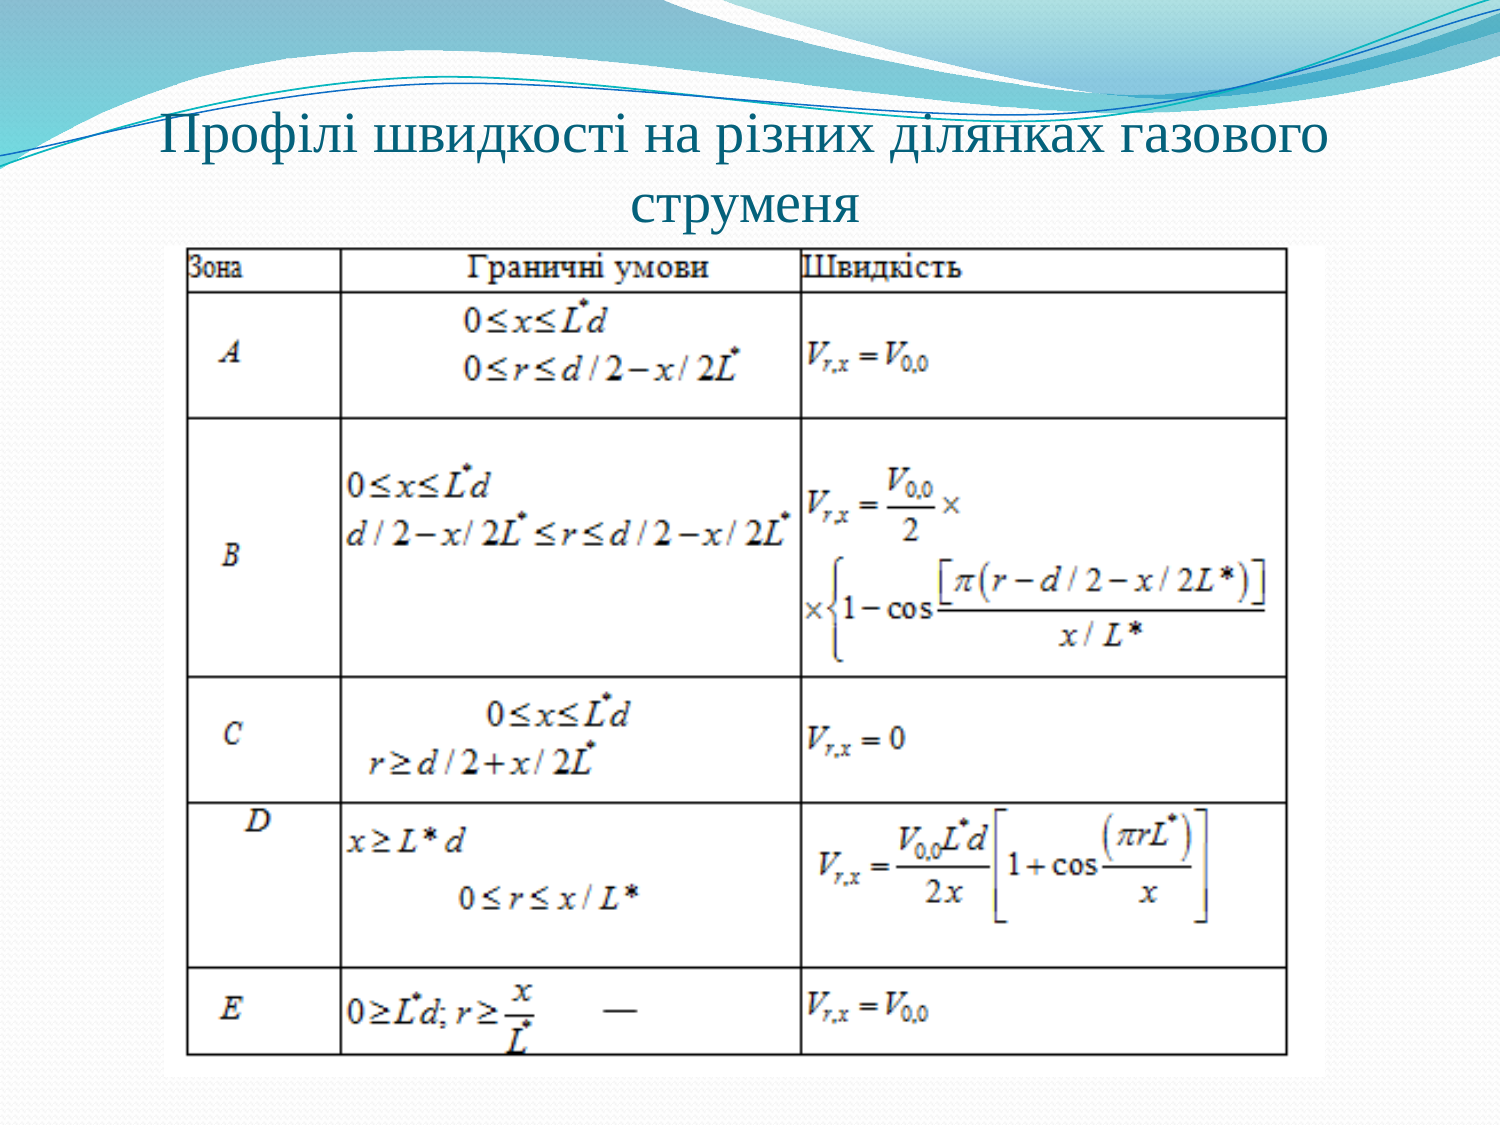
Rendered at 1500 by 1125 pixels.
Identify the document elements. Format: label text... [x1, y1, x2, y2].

title Профілі швидкості на різних ділянках газового струменя [70, 46, 1421, 235]
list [163, 245, 1325, 1077]
